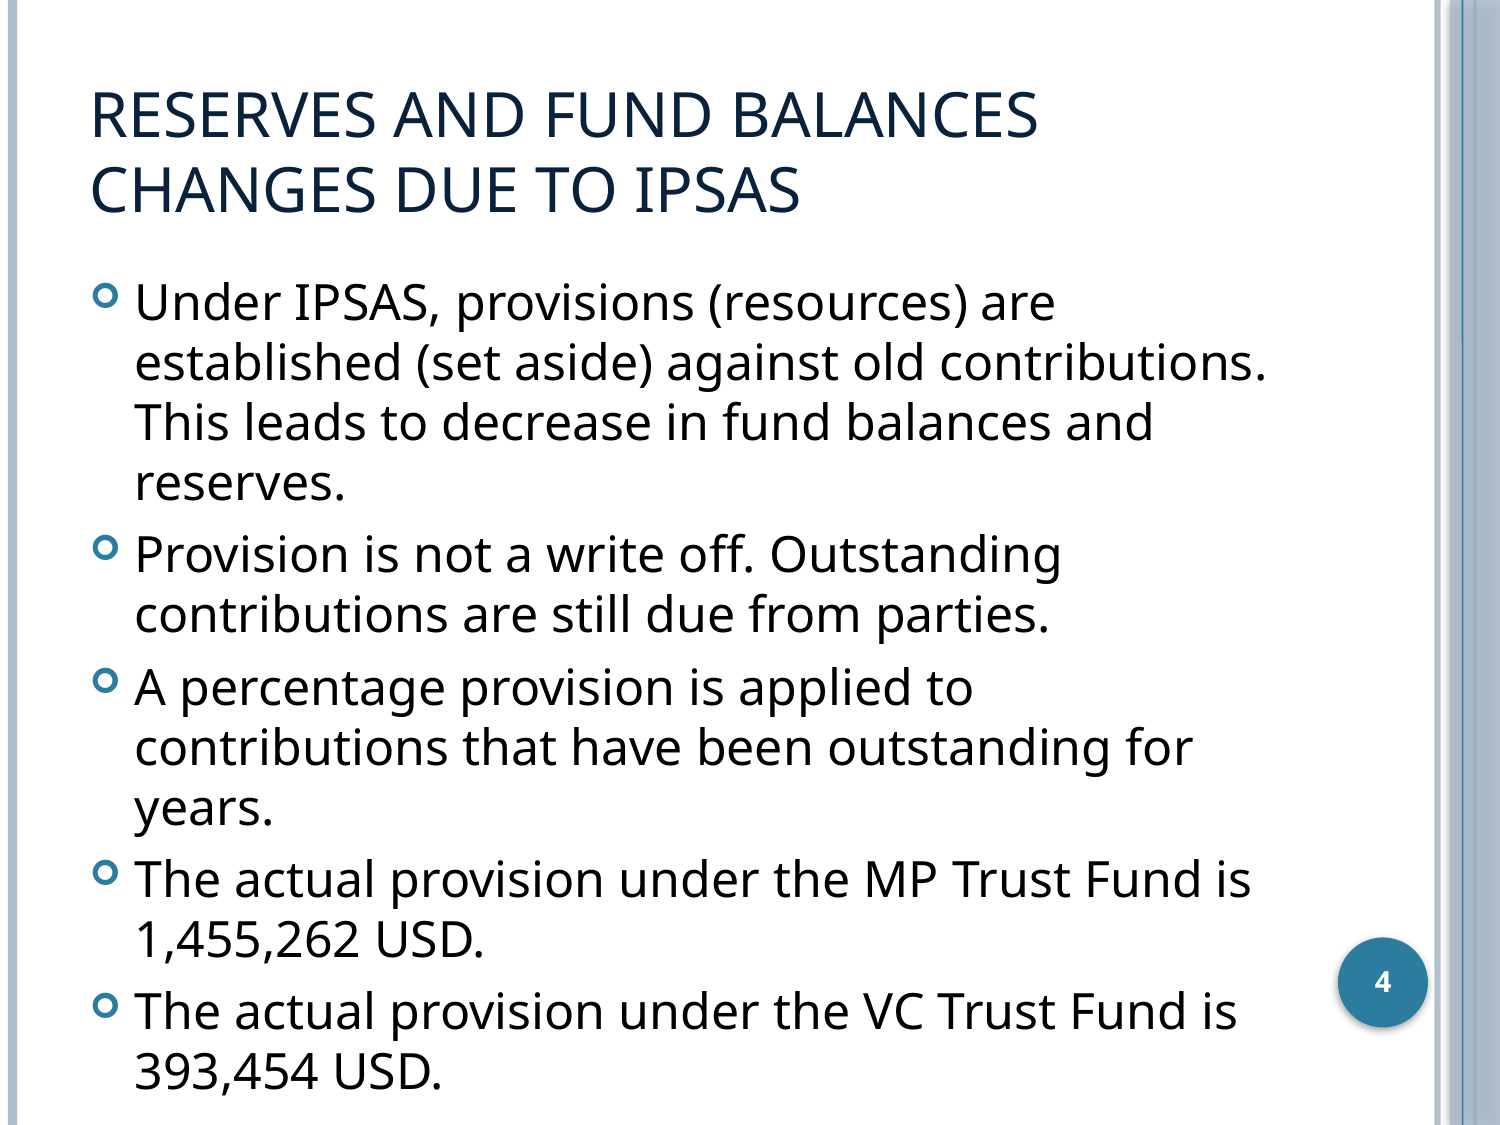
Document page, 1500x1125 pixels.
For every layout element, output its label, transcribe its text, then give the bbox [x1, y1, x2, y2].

list Under IPSAS, provisions (resources) are established (set aside) against old contributions. This leads to decrease in fund balances and reserves. Provision is not a write off. Outstanding contributions are still due from parties. A percentage provision is applied to contributions that have been outstanding for years. The actual provision under the MP Trust Fund is 1,455,262 USD. The actual provision under the VC Trust Fund is 393,454 USD. [75, 262, 1300, 1062]
title Reserves and Fund Balances Changes due to IPSAS [75, 45, 1300, 233]
slide_number 4 [1333, 940, 1434, 1027]
